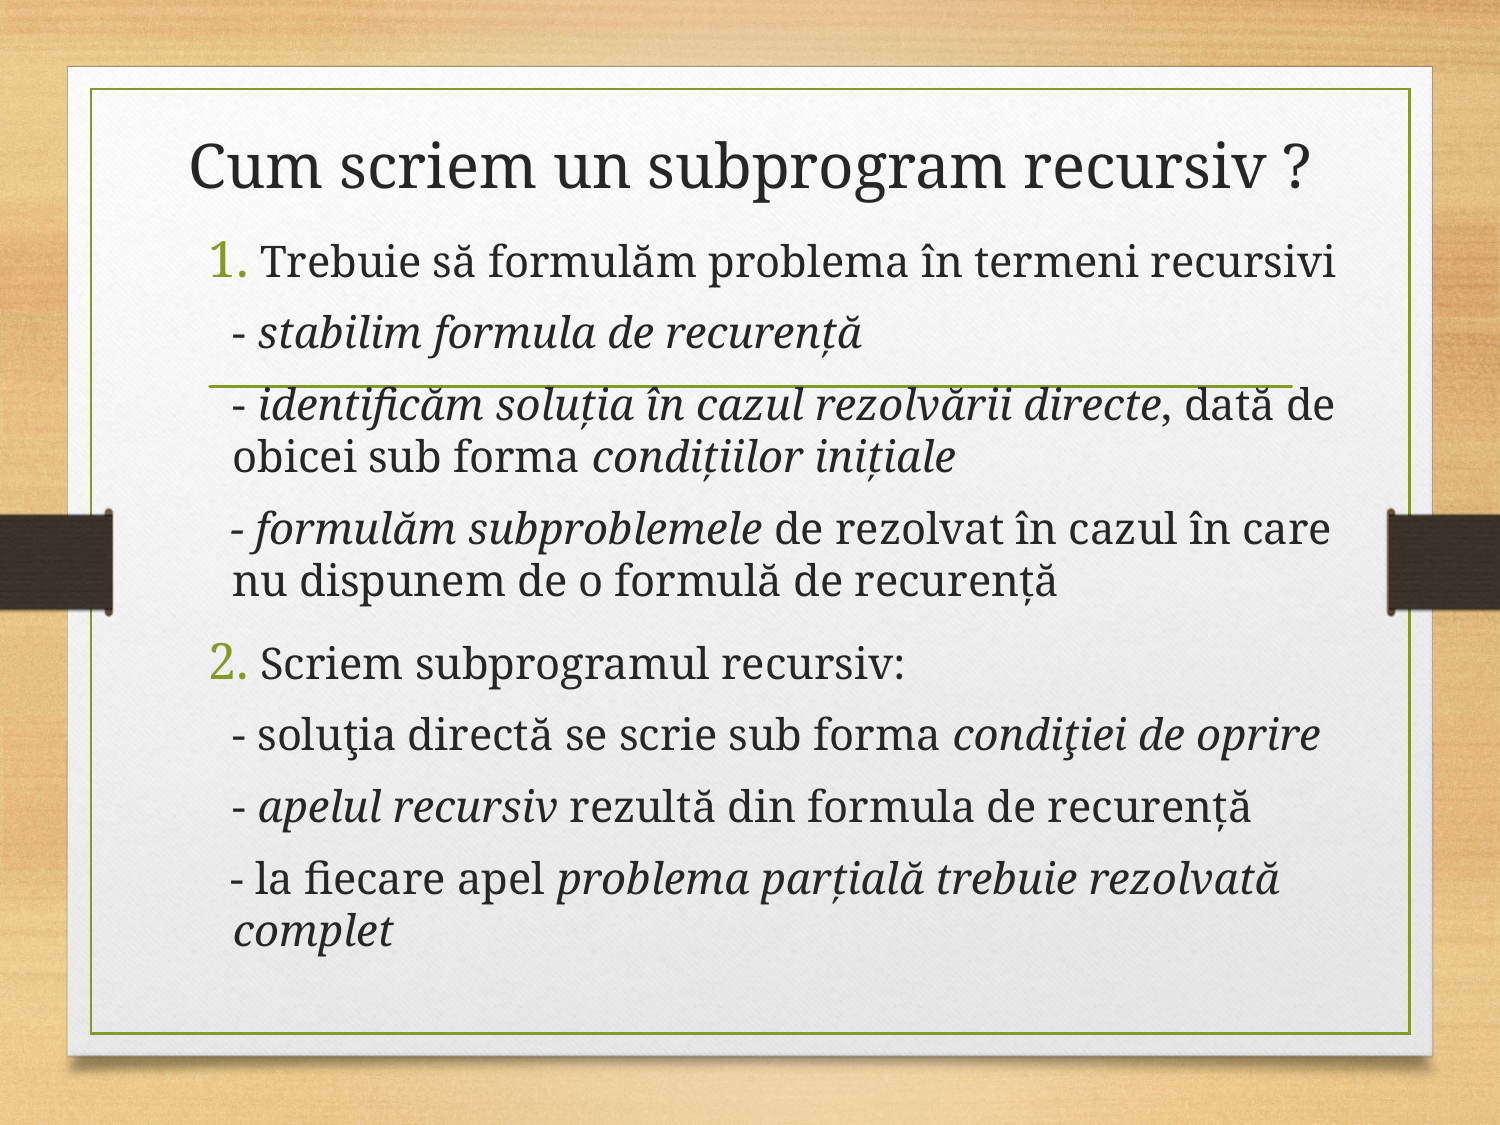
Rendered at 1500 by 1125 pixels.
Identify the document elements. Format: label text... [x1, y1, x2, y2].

title Cum scriem un subprogram recursiv ? [147, 101, 1355, 227]
picture [0, 0, 1500, 1125]
list Trebuie să formulăm problema în termeni recursivi - stabilim formula de recurenţă - identificăm soluţia în cazul rezolvării directe, dată de obicei sub forma condiţiilor iniţiale - formulăm subproblemele de rezolvat în cazul în care nu dispunem de o formulă de recurenţă Scriem subprogramul recursiv: - soluţia directă se scrie sub forma condiţiei de oprire - apelul recursiv rezultă din formula de recurenţă - la fiecare apel problema parţială trebuie rezolvată complet [193, 226, 1400, 974]
